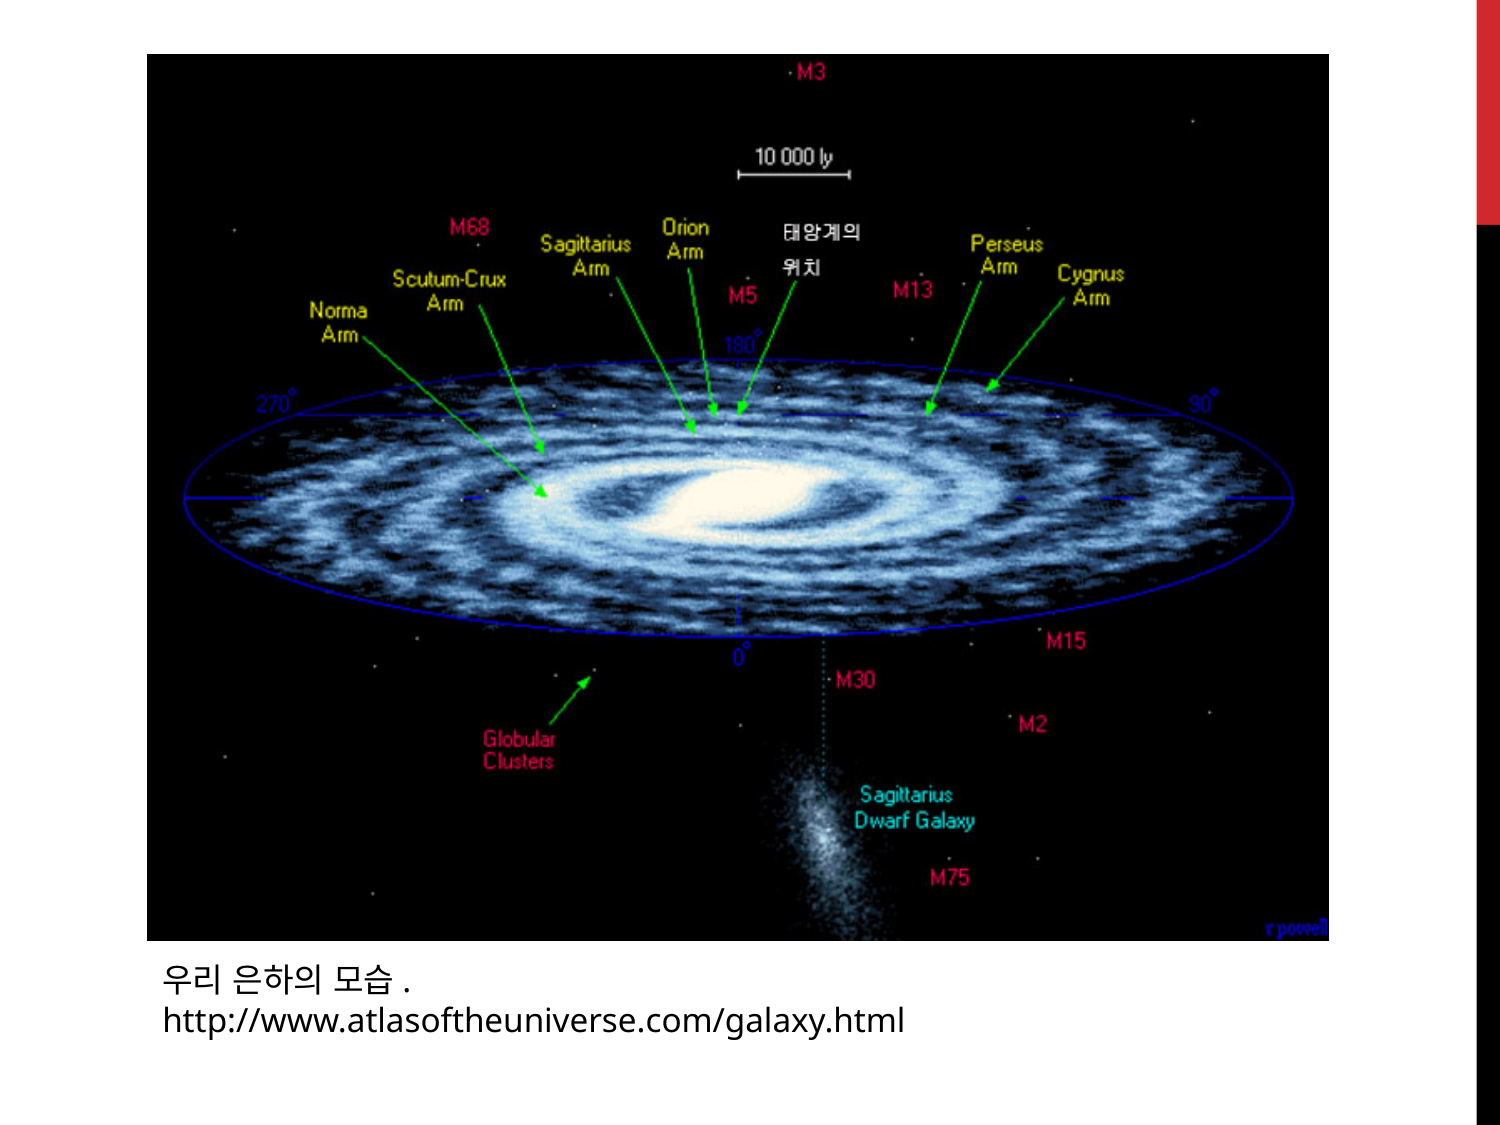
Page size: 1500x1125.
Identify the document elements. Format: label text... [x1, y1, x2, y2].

text_box 우리 은하의 모습. http://www.atlasoftheuniverse.com/galaxy.html [147, 952, 1148, 1047]
picture [146, 53, 1330, 941]
